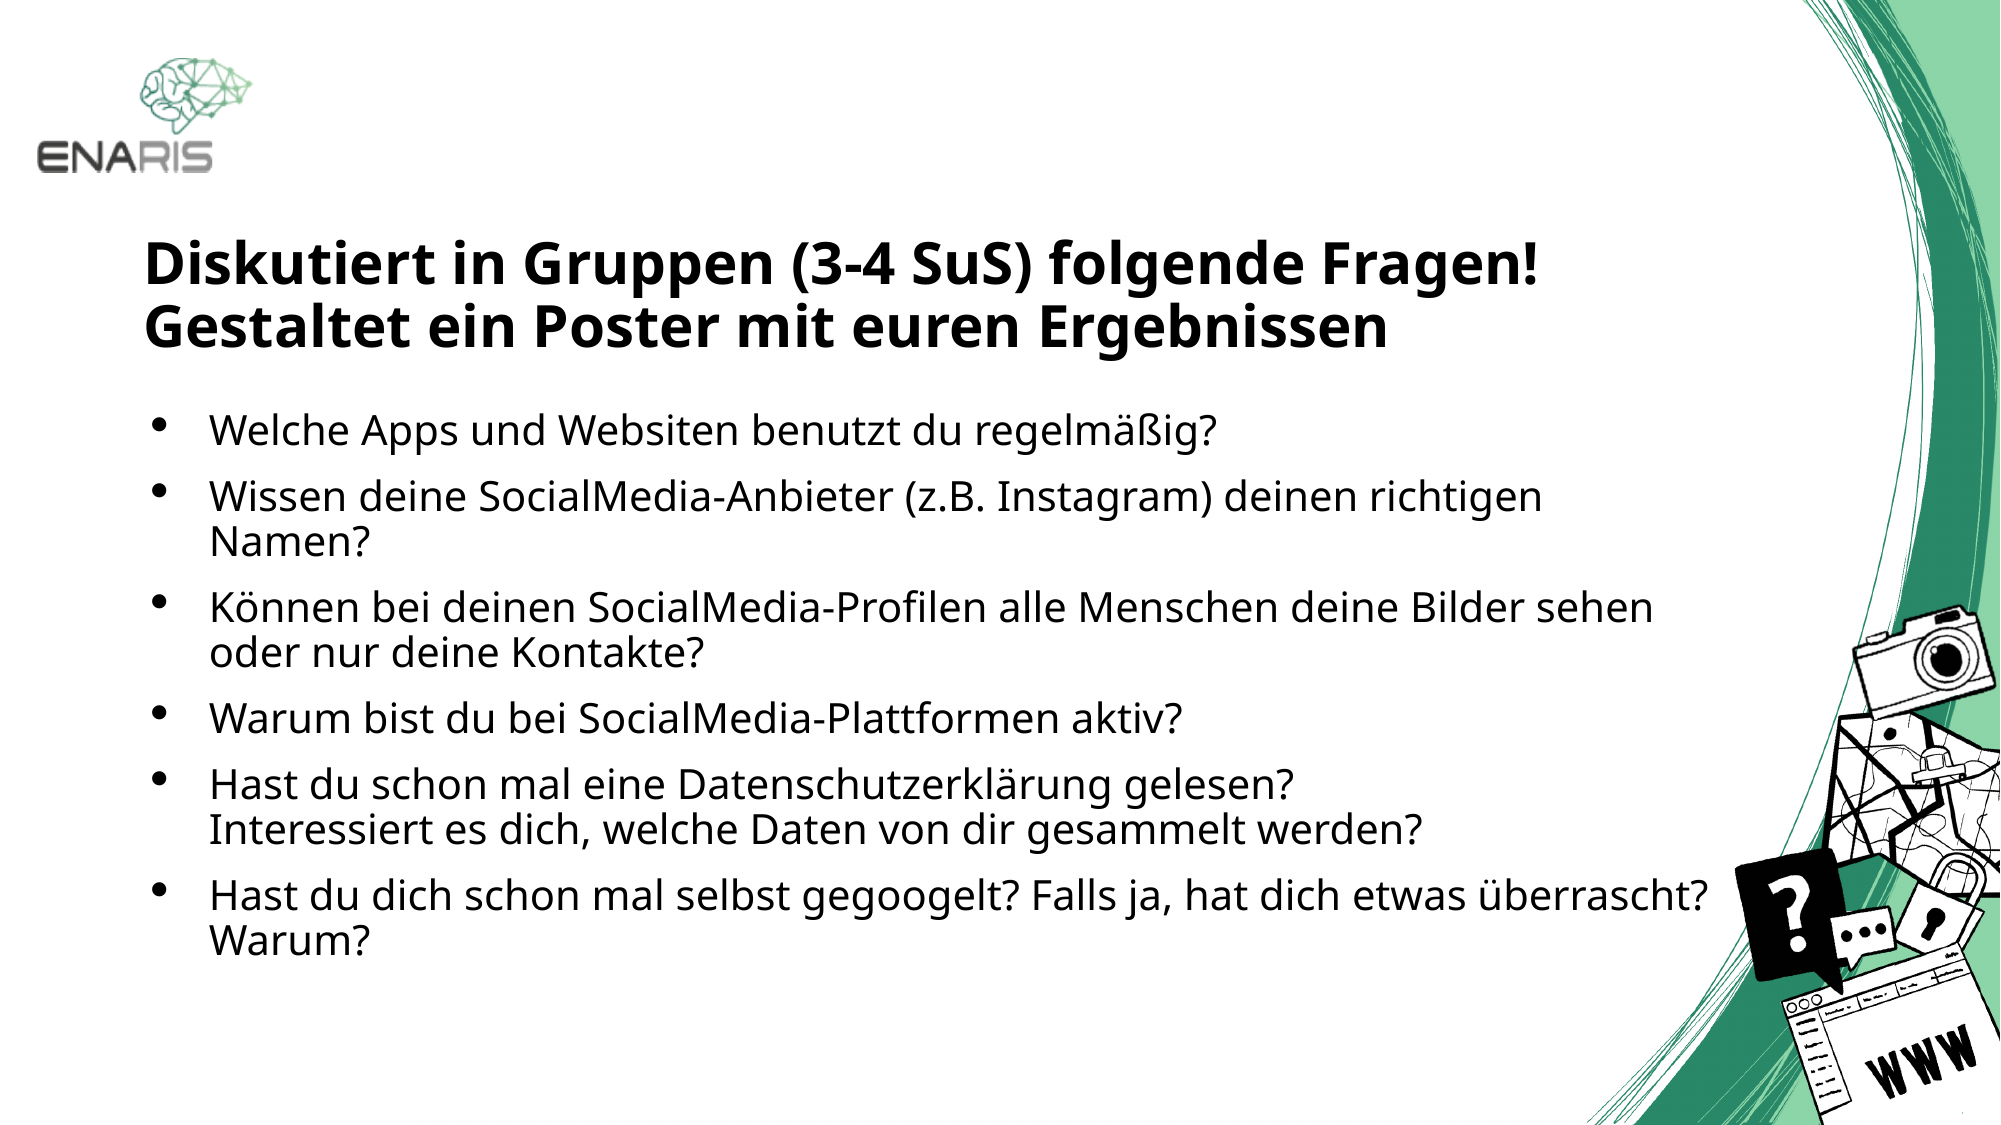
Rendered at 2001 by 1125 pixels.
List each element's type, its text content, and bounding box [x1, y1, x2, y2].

list Welche Apps und Websiten benutzt du regelmäßig? Wissen deine SocialMedia-Anbieter (z.B. Instagram) deinen richtigen Namen? Können bei deinen SocialMedia-Profilen alle Menschen deine Bilder sehen oder nur deine Kontakte? Warum bist du bei SocialMedia-Plattformen aktiv? Hast du schon mal eine Datenschutzerklärung gelesen? Interessiert es dich, welche Daten von dir gesammelt werden? Hast du dich schon mal selbst gegoogelt? Falls ja, hat dich etwas überrascht? Warum? [137, 401, 1728, 1018]
title Diskutiert in Gruppen (3-4 SuS) folgende Fragen! Gestaltet ein Poster mit euren Ergebnissen [128, 169, 1737, 494]
picture [37, 58, 254, 173]
picture [408, 0, 2000, 1125]
